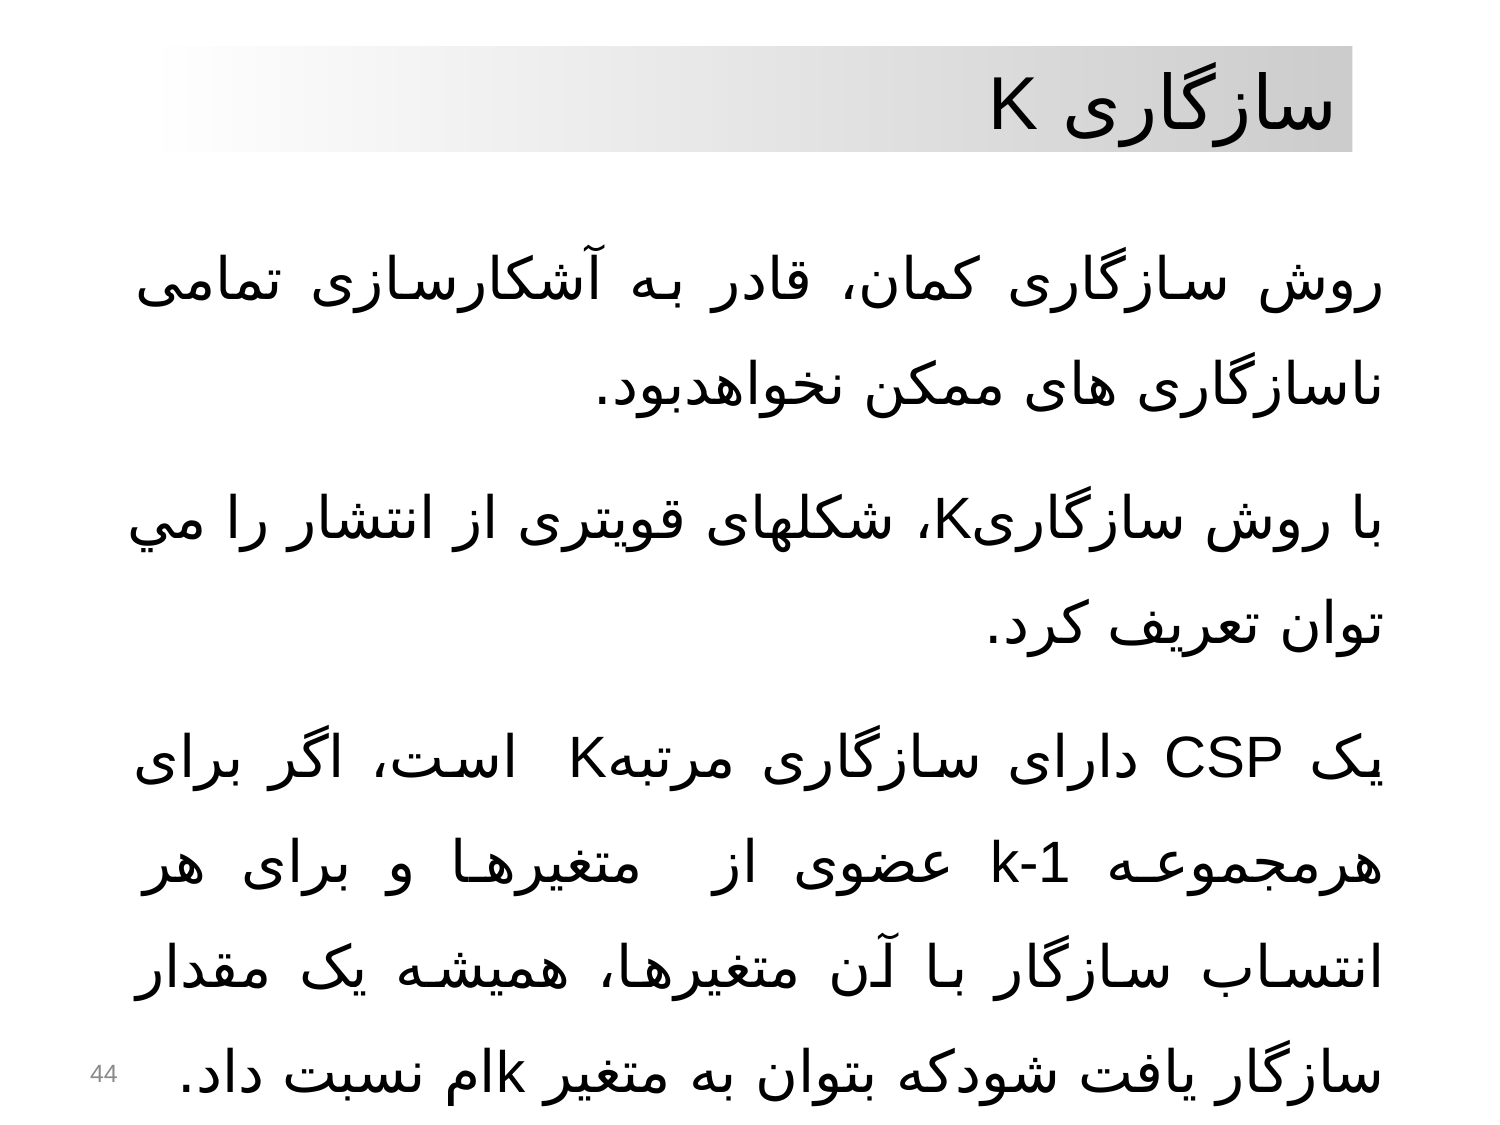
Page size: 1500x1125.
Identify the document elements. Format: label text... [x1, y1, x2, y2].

text_box سازگاری K [152, 46, 1353, 152]
slide_number 44 [75, 1042, 112, 1103]
text_box روش سازگاری کمان، قادر به آشکارسازی تمامی ناسازگاری های ممکن نخواهدبود. با روش سازگاریK، شکلهای قويتری از انتشار را مي توان تعريف کرد. یک CSP دارای سازگاری مرتبهK است، اگر برای هرمجموعه k-1 عضوی از متغيرها و برای هر انتساب سازگار با آن متغيرها، همیشه يک مقدار سازگار یافت شودکه بتوان به متغير kام نسبت داد. [112, 199, 1400, 1125]
